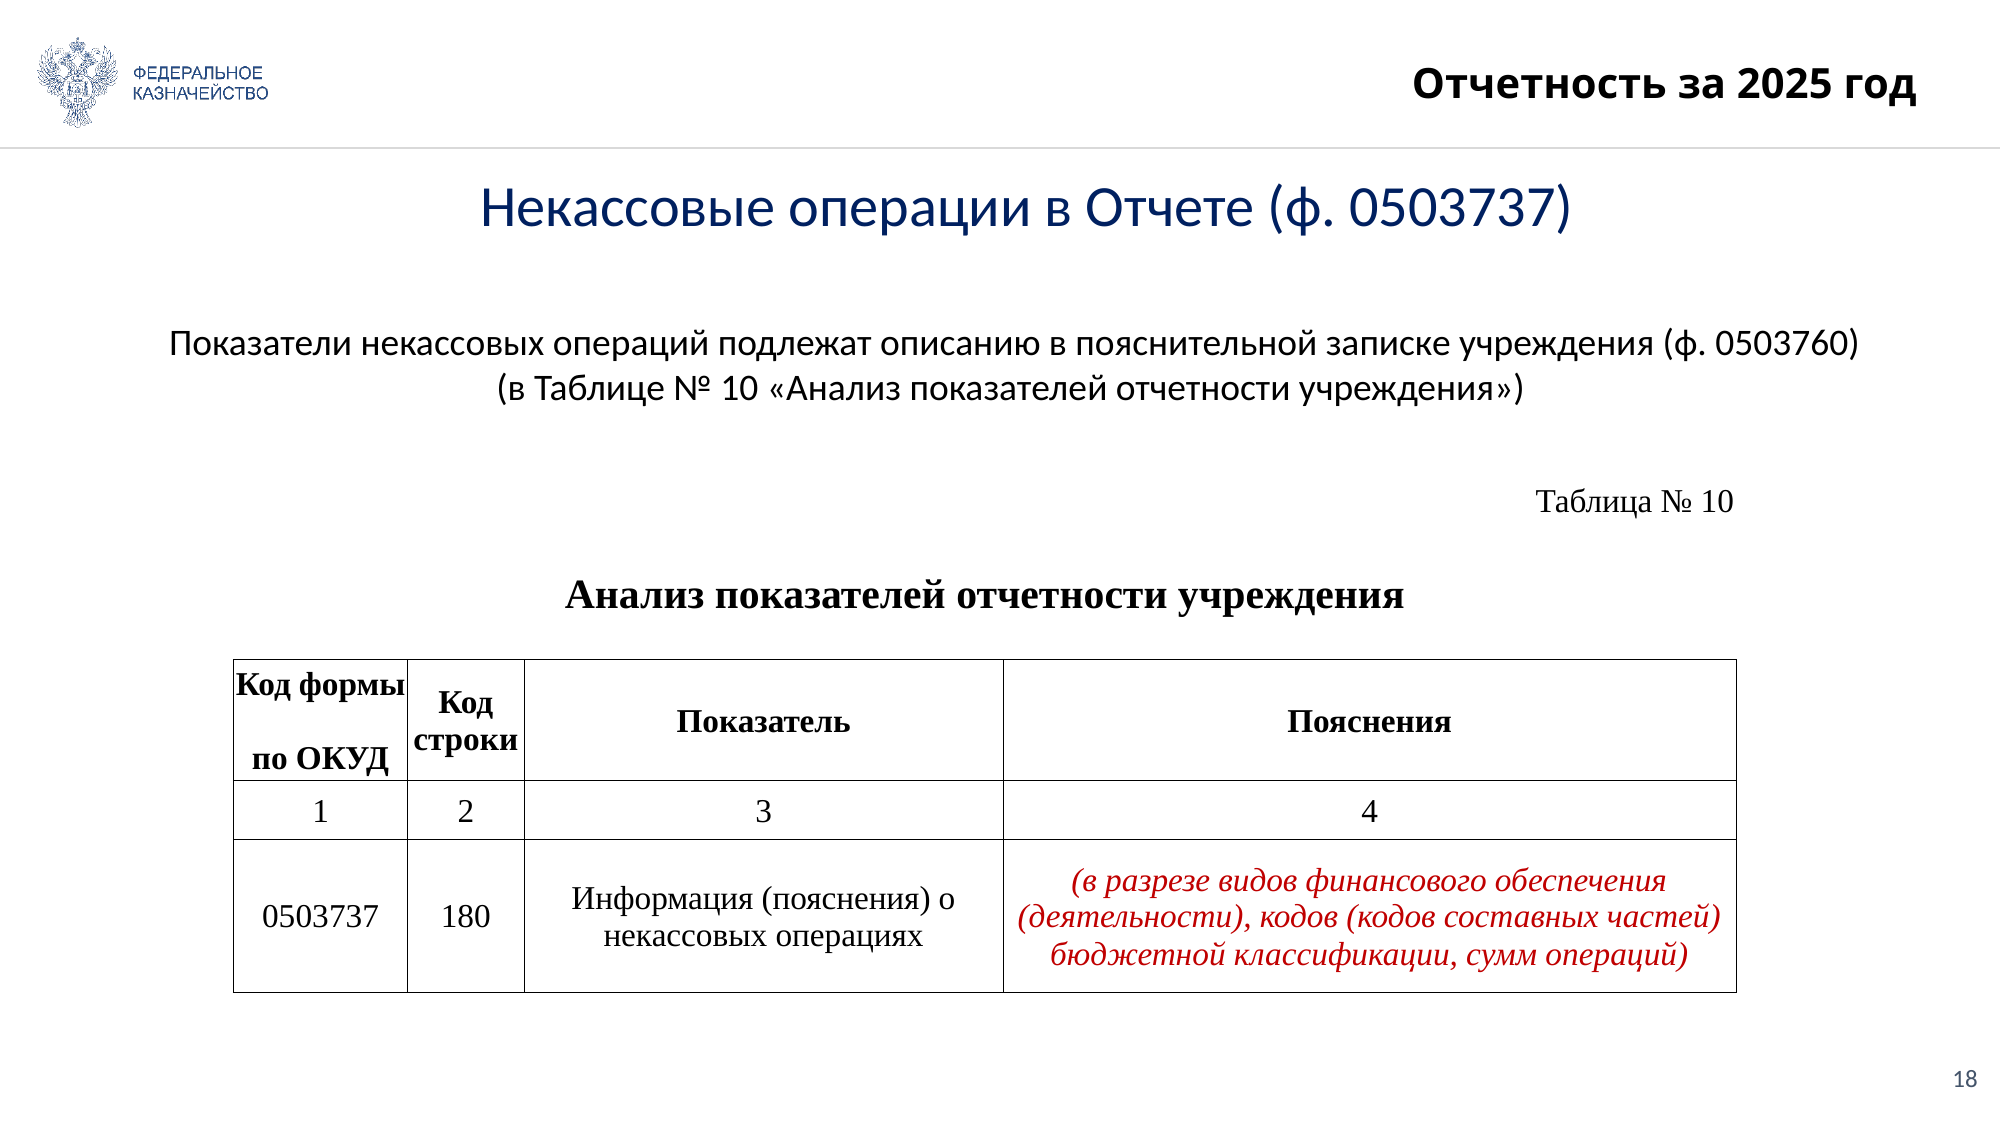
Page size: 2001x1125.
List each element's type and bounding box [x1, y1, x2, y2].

picture [37, 37, 268, 128]
table_cell [233, 520, 1736, 659]
table_cell [1004, 840, 1736, 992]
text_box [268, 57, 1917, 108]
table_cell [1004, 660, 1736, 780]
slide_number [1517, 1048, 1978, 1107]
table_cell [525, 660, 1003, 780]
table_cell [408, 781, 524, 839]
table_cell [525, 840, 1003, 992]
table_cell [525, 781, 1003, 839]
table_cell [234, 840, 407, 992]
table_cell [1004, 781, 1736, 839]
table_cell [408, 660, 524, 780]
table_cell [234, 781, 407, 839]
table_header [233, 468, 1736, 520]
text_box [143, 310, 1888, 468]
table_cell [234, 660, 407, 780]
text_box [456, 160, 1598, 246]
table_cell [408, 840, 524, 992]
